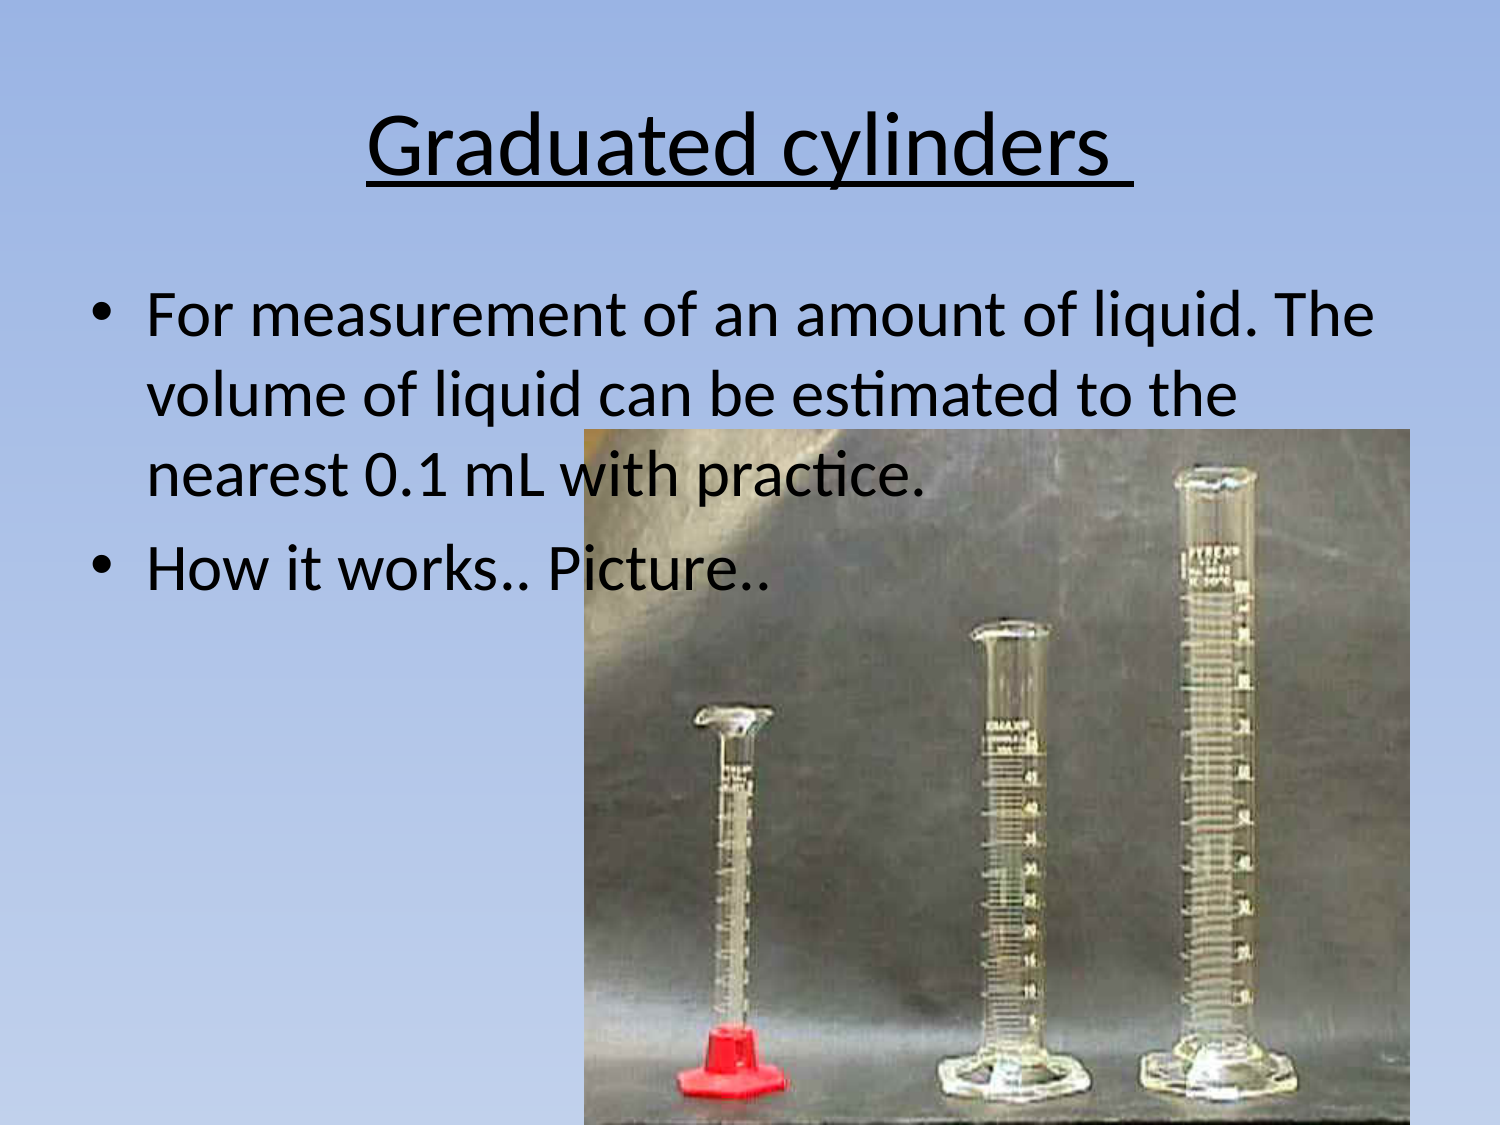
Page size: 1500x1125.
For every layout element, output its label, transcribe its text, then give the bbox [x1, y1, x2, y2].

list For measurement of an amount of liquid. The volume of liquid can be estimated to the nearest 0.1 mL with practice. How it works.. Picture.. [75, 262, 1425, 1005]
picture [584, 429, 1410, 1125]
title Graduated cylinders [75, 45, 1425, 233]
